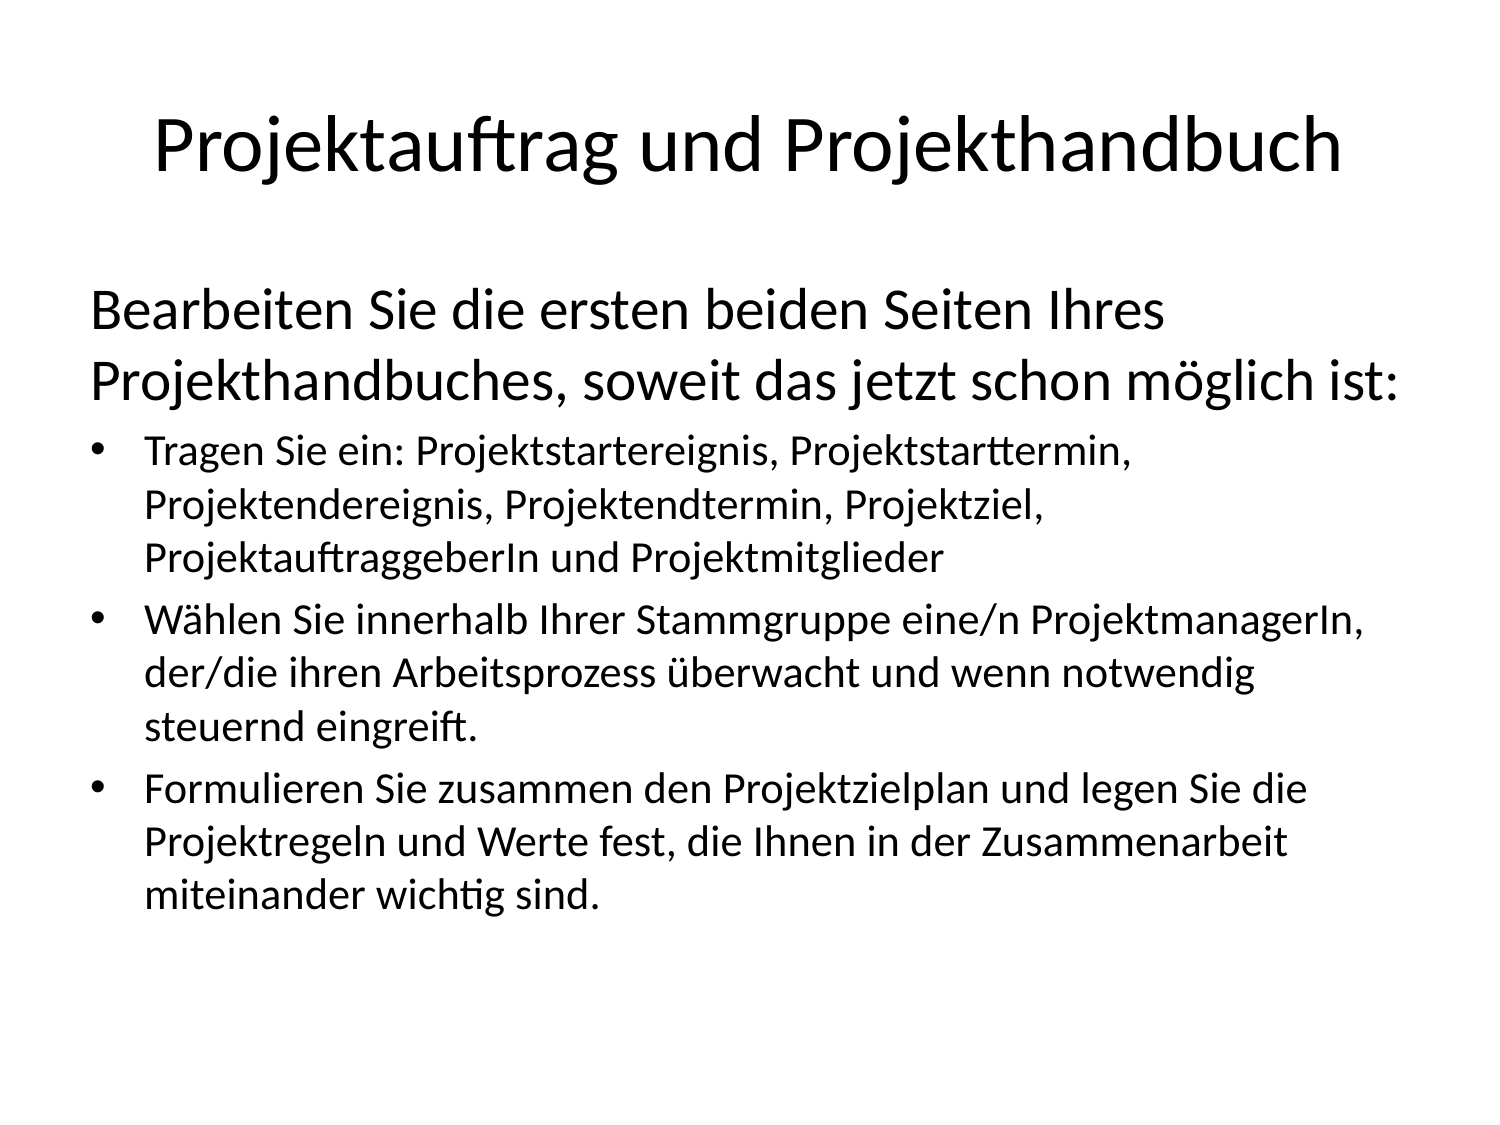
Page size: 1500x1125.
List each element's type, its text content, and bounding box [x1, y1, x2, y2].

list Bearbeiten Sie die ersten beiden Seiten Ihres Projekthandbuches, soweit das jetzt schon möglich ist: Tragen Sie ein: Projektstartereignis, Projektstarttermin, Projektendereignis, Projektendtermin, Projektziel, ProjektauftraggeberIn und Projektmitglieder Wählen Sie innerhalb Ihrer Stammgruppe eine/n ProjektmanagerIn, der/die ihren Arbeitsprozess überwacht und wenn notwendig steuernd eingreift. Formulieren Sie zusammen den Projektzielplan und legen Sie die Projektregeln und Werte fest, die Ihnen in der Zusammenarbeit miteinander wichtig sind. [75, 262, 1425, 1005]
title Projektauftrag und Projekthandbuch [75, 45, 1425, 233]
